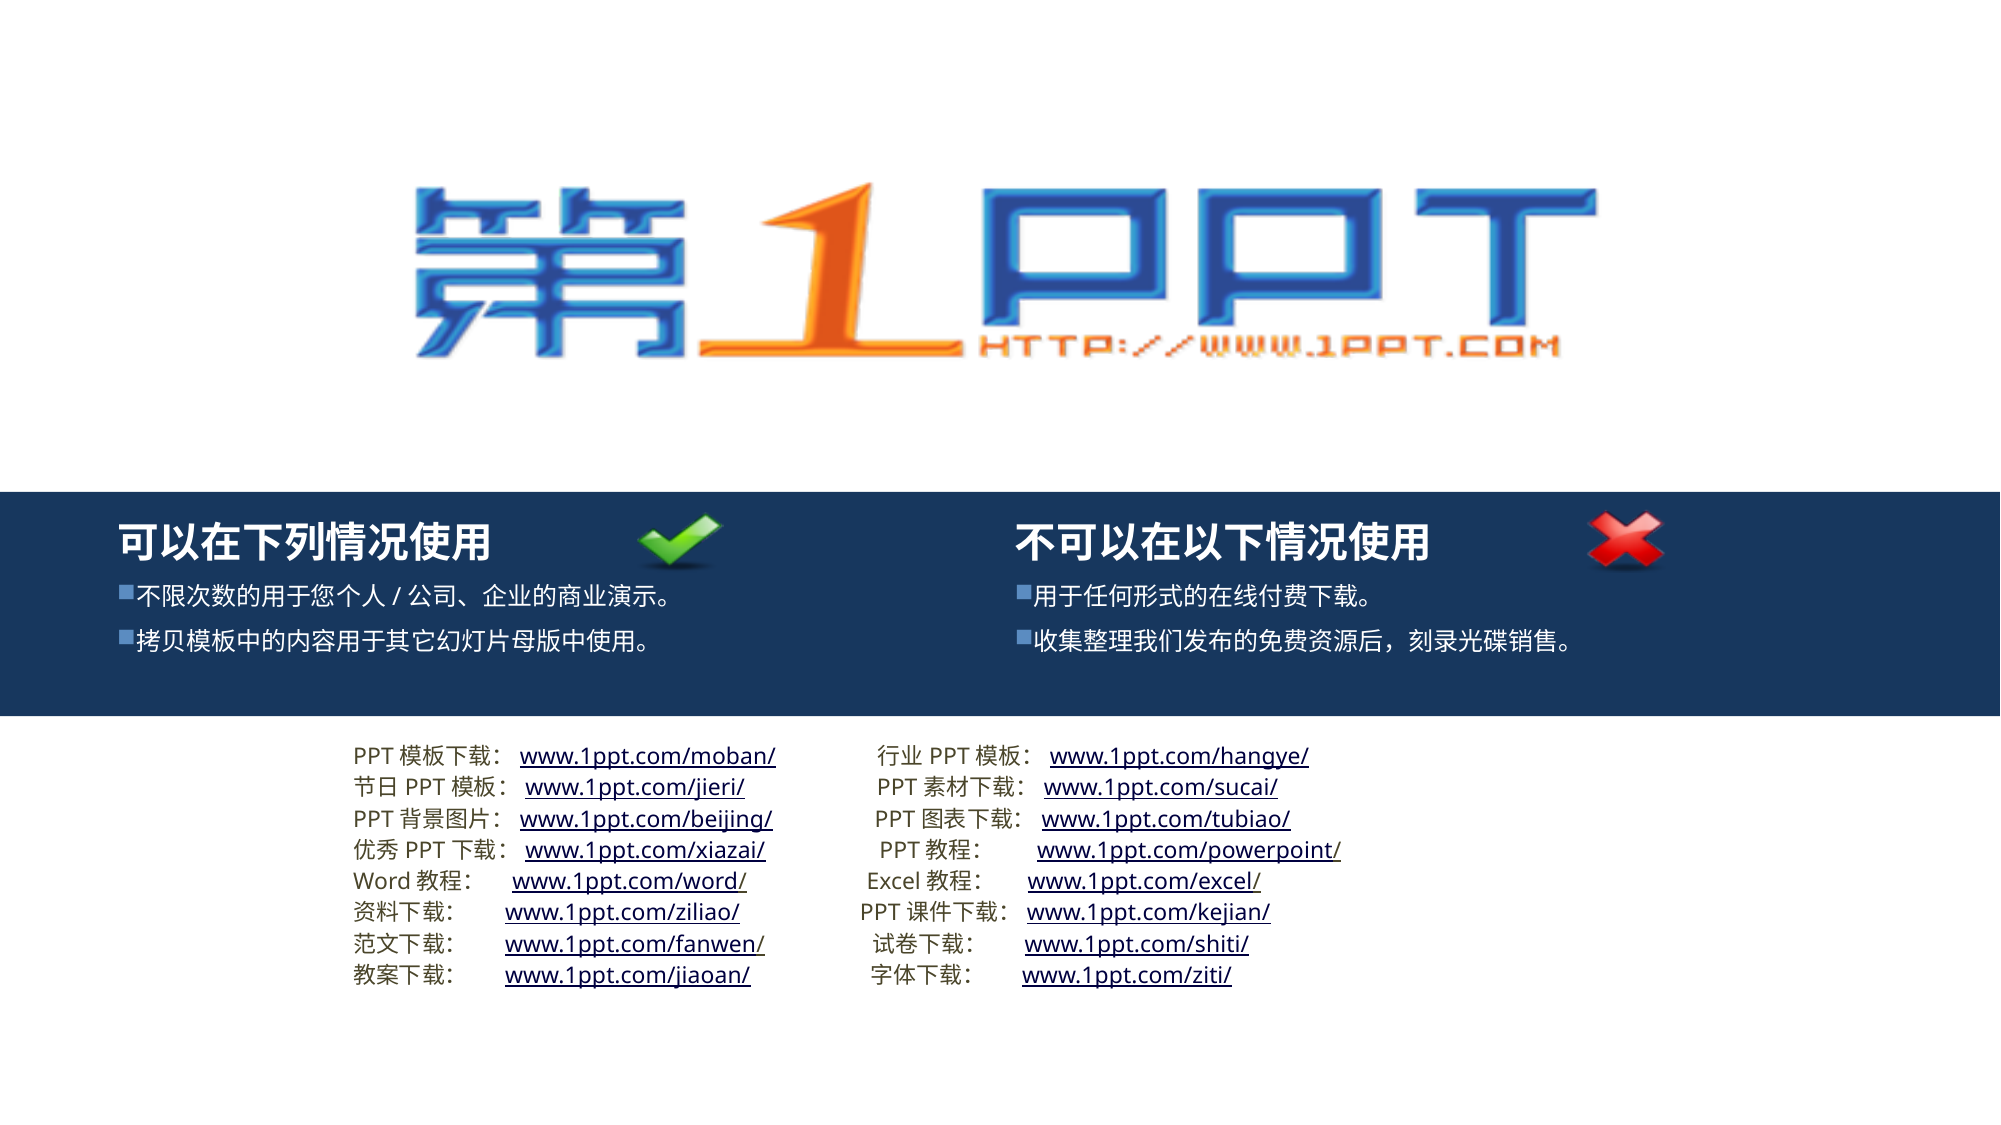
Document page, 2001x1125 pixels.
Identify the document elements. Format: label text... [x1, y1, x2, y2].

picture [1581, 507, 1669, 573]
picture [637, 507, 724, 573]
text_box 可以在下列情况使用 不限次数的用于您个人/公司、企业的商业演示。 拷贝模板中的内容用于其它幻灯片母版中使用。 [102, 508, 1000, 774]
text_box PPT模板下载：www.1ppt.com/moban/ 行业PPT模板：www.1ppt.com/hangye/ 节日PPT模板：www.1ppt.com/jieri/ PPT素材下载：www.1ppt.com/sucai/ PPT背景图片：www.1ppt.com/beijing/ PPT图表下载：www.1ppt.com/tubiao/ 优秀PPT下载：www.1ppt.com/xiazai/ PPT教程： www.1ppt.com/powerpoint/ Word教程： www.1ppt.com/word/ Excel教程： www.1ppt.com/excel/ 资料下载： www.1ppt.com/ziliao/ PPT课件下载：www.1ppt.com/kejian/ 范文下载： www.1ppt.com/fanwen/ 试卷下载： www.1ppt.com/shiti/ 教案下载： www.1ppt.com/jiaoan/ 字体下载： www.1ppt.com/ziti/ [336, 762, 1752, 1008]
text_box [0, 491, 2000, 717]
text_box 不可以在以下情况使用 用于任何形式的在线付费下载。 收集整理我们发布的免费资源后，刻录光碟销售。 [999, 508, 1898, 762]
picture [179, 51, 1867, 492]
